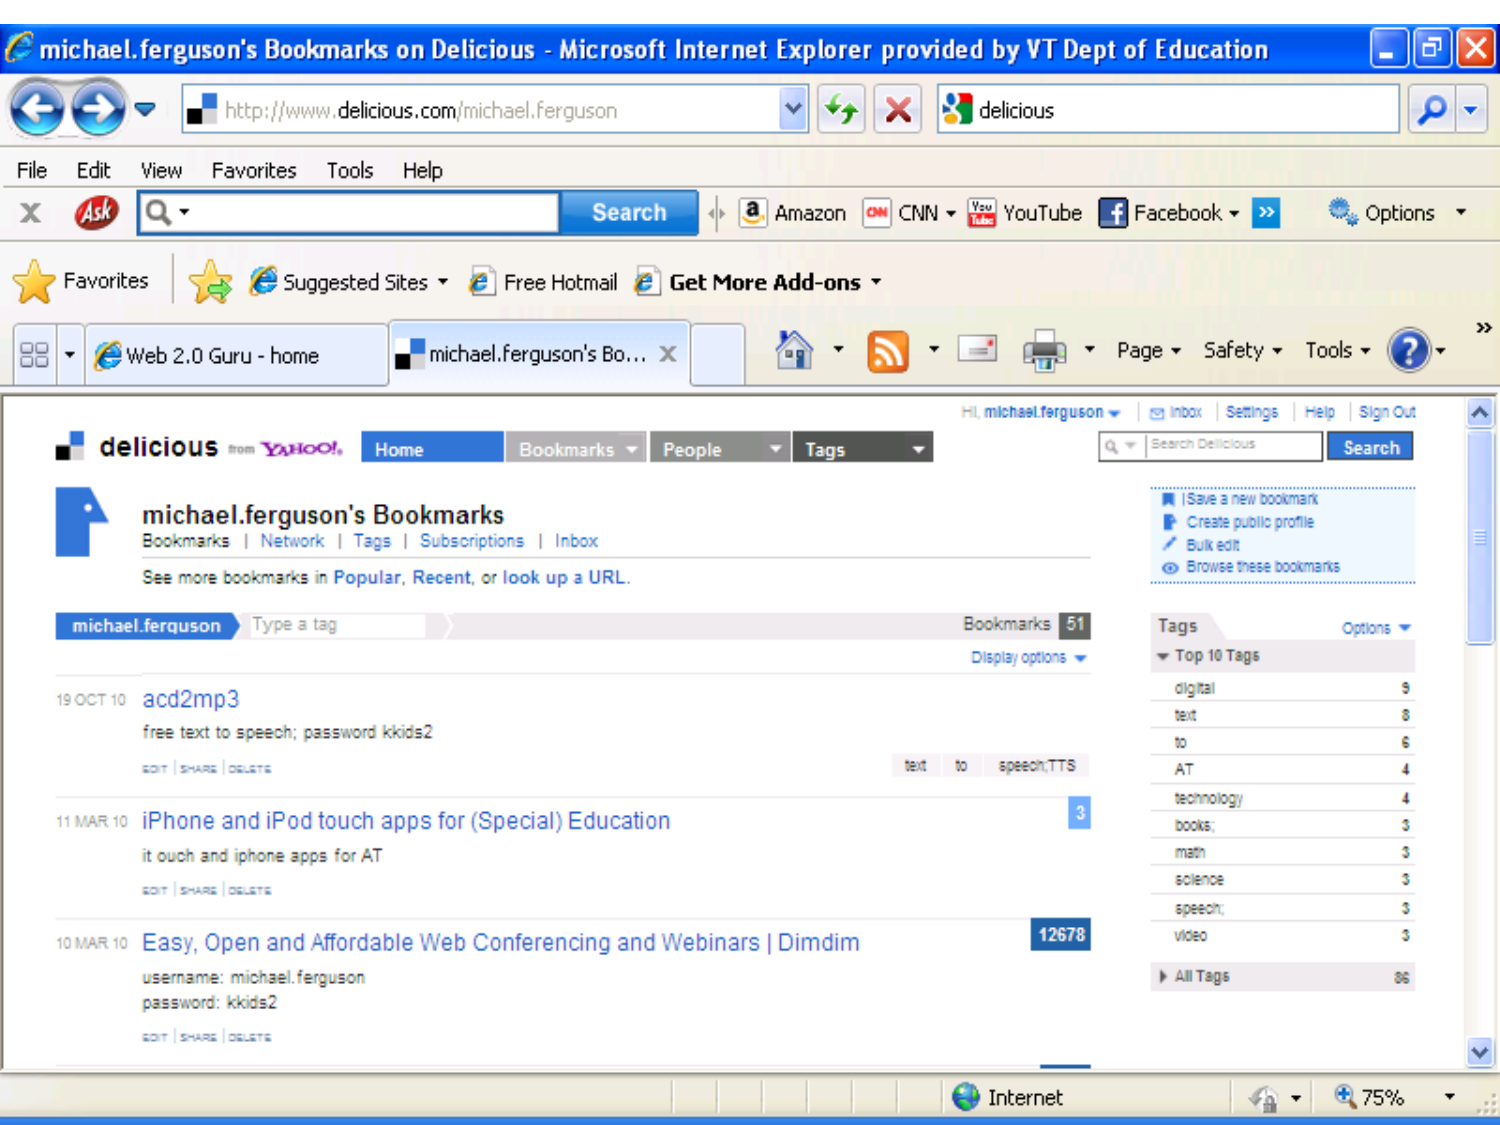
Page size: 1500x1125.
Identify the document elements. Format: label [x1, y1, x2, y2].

list [0, 24, 1500, 1125]
